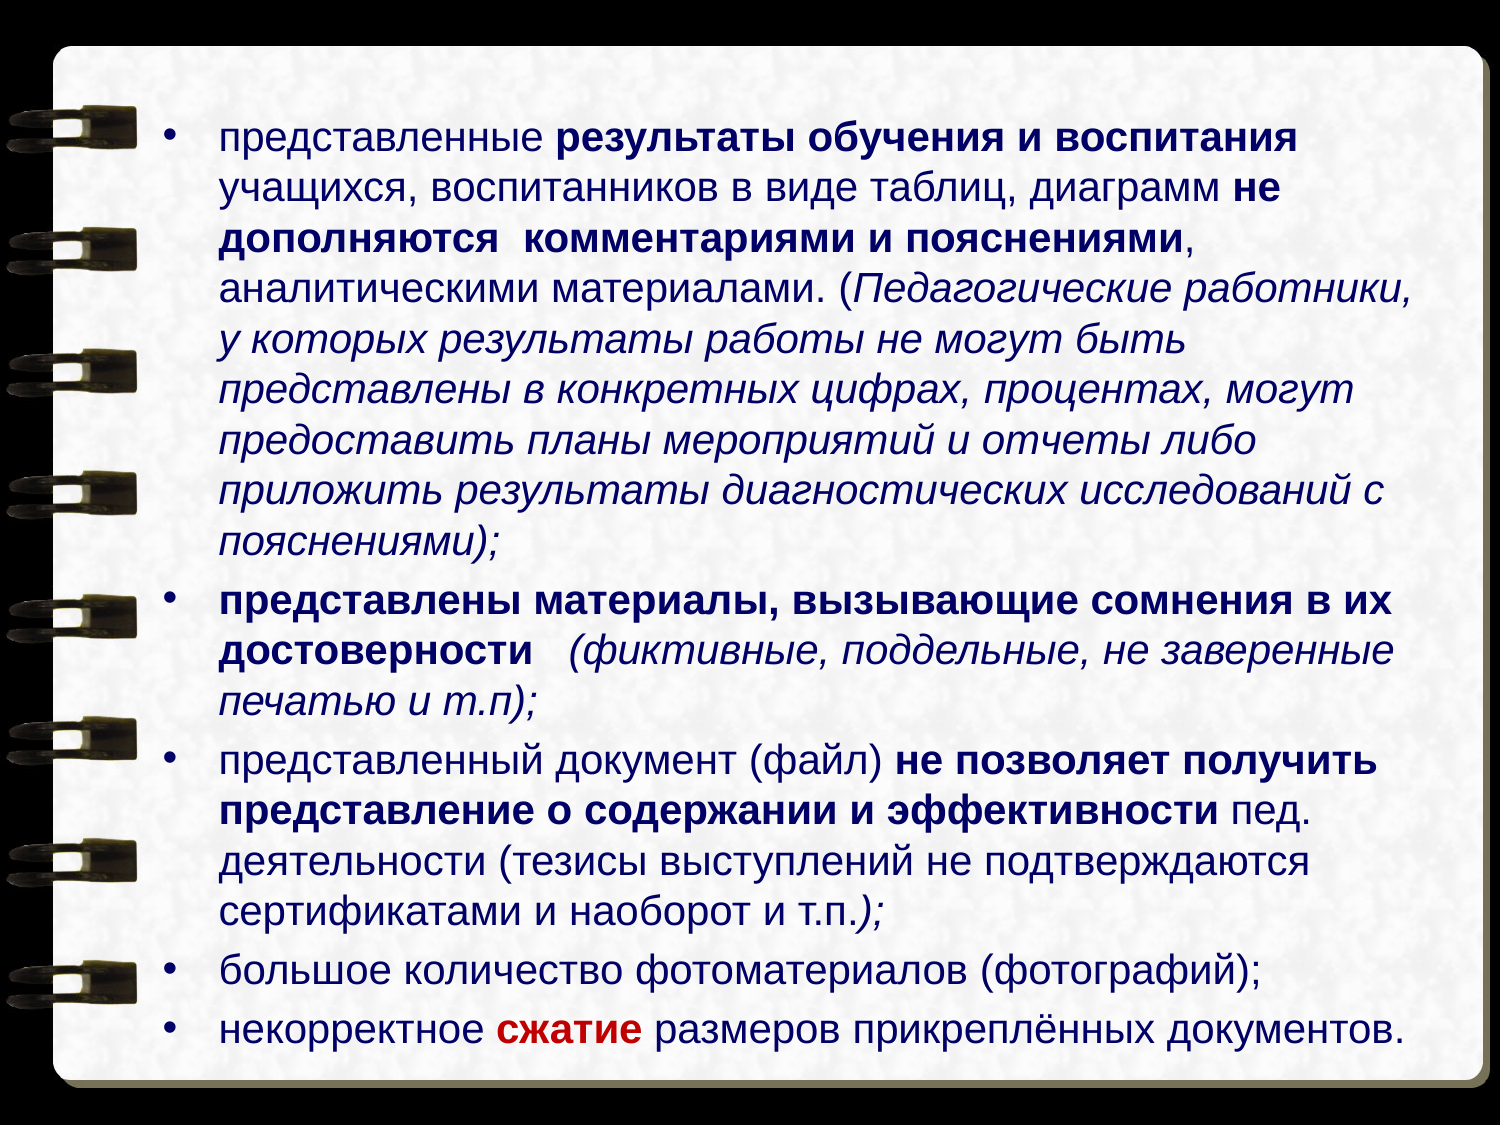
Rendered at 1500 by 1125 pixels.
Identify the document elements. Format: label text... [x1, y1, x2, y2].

list представленные результаты обучения и воспитания учащихся, воспитанников в виде таблиц, диаграмм не дополняются комментариями и пояснениями, аналитическими материалами. (Педагогические работники, у которых результаты работы не могут быть представлены в конкретных цифрах, процентах, могут предоставить планы мероприятий и отчеты либо приложить результаты диагностических исследований с пояснениями); представлены материалы, вызывающие сомнения в их достоверности (фиктивные, поддельные, не заверенные печатью и т.п); представленный документ (файл) не позволяет получить представление о содержании и эффективности пед. деятельности (тезисы выступлений не подтверждаются сертификатами и наоборот и т.п.); большое количество фотоматериалов (фотографий); некорректное сжатие размеров прикреплённых документов. [147, 101, 1459, 1071]
picture [0, 0, 1500, 1125]
